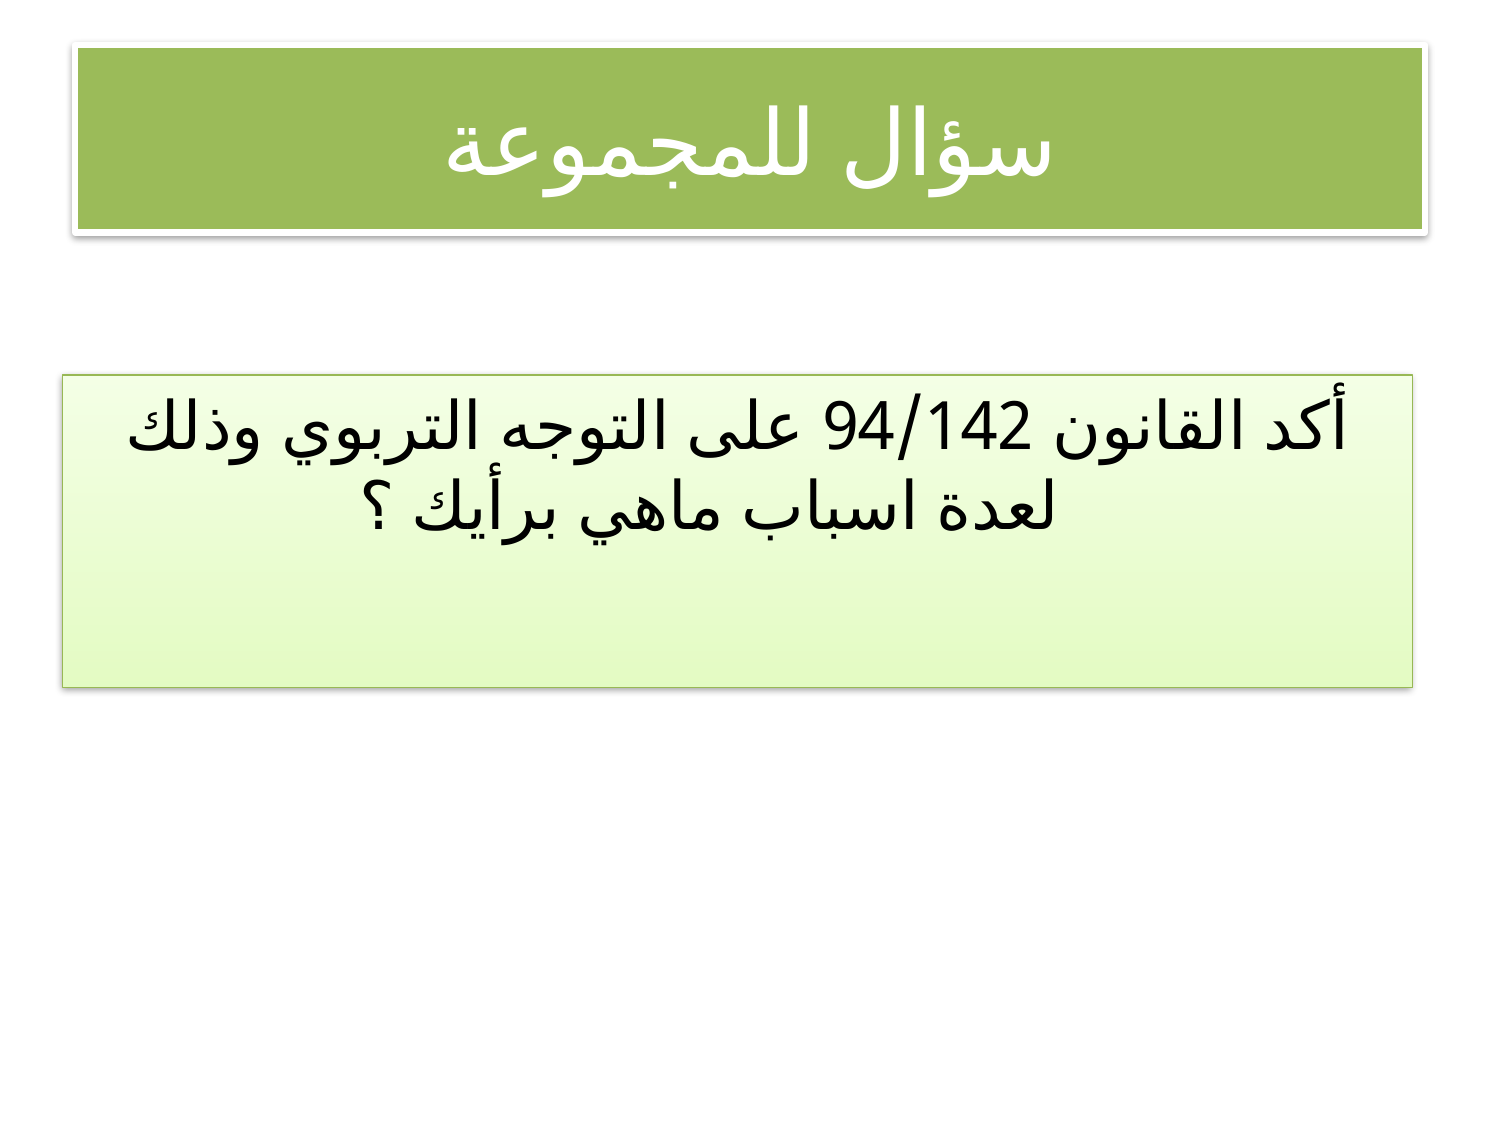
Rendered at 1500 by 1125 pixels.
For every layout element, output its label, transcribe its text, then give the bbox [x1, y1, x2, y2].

list أكد القانون 94/142 على التوجه التربوي وذلك لعدة اسباب ماهي برأيك ؟ [62, 374, 1413, 688]
title سؤال للمجموعة [72, 42, 1428, 236]
